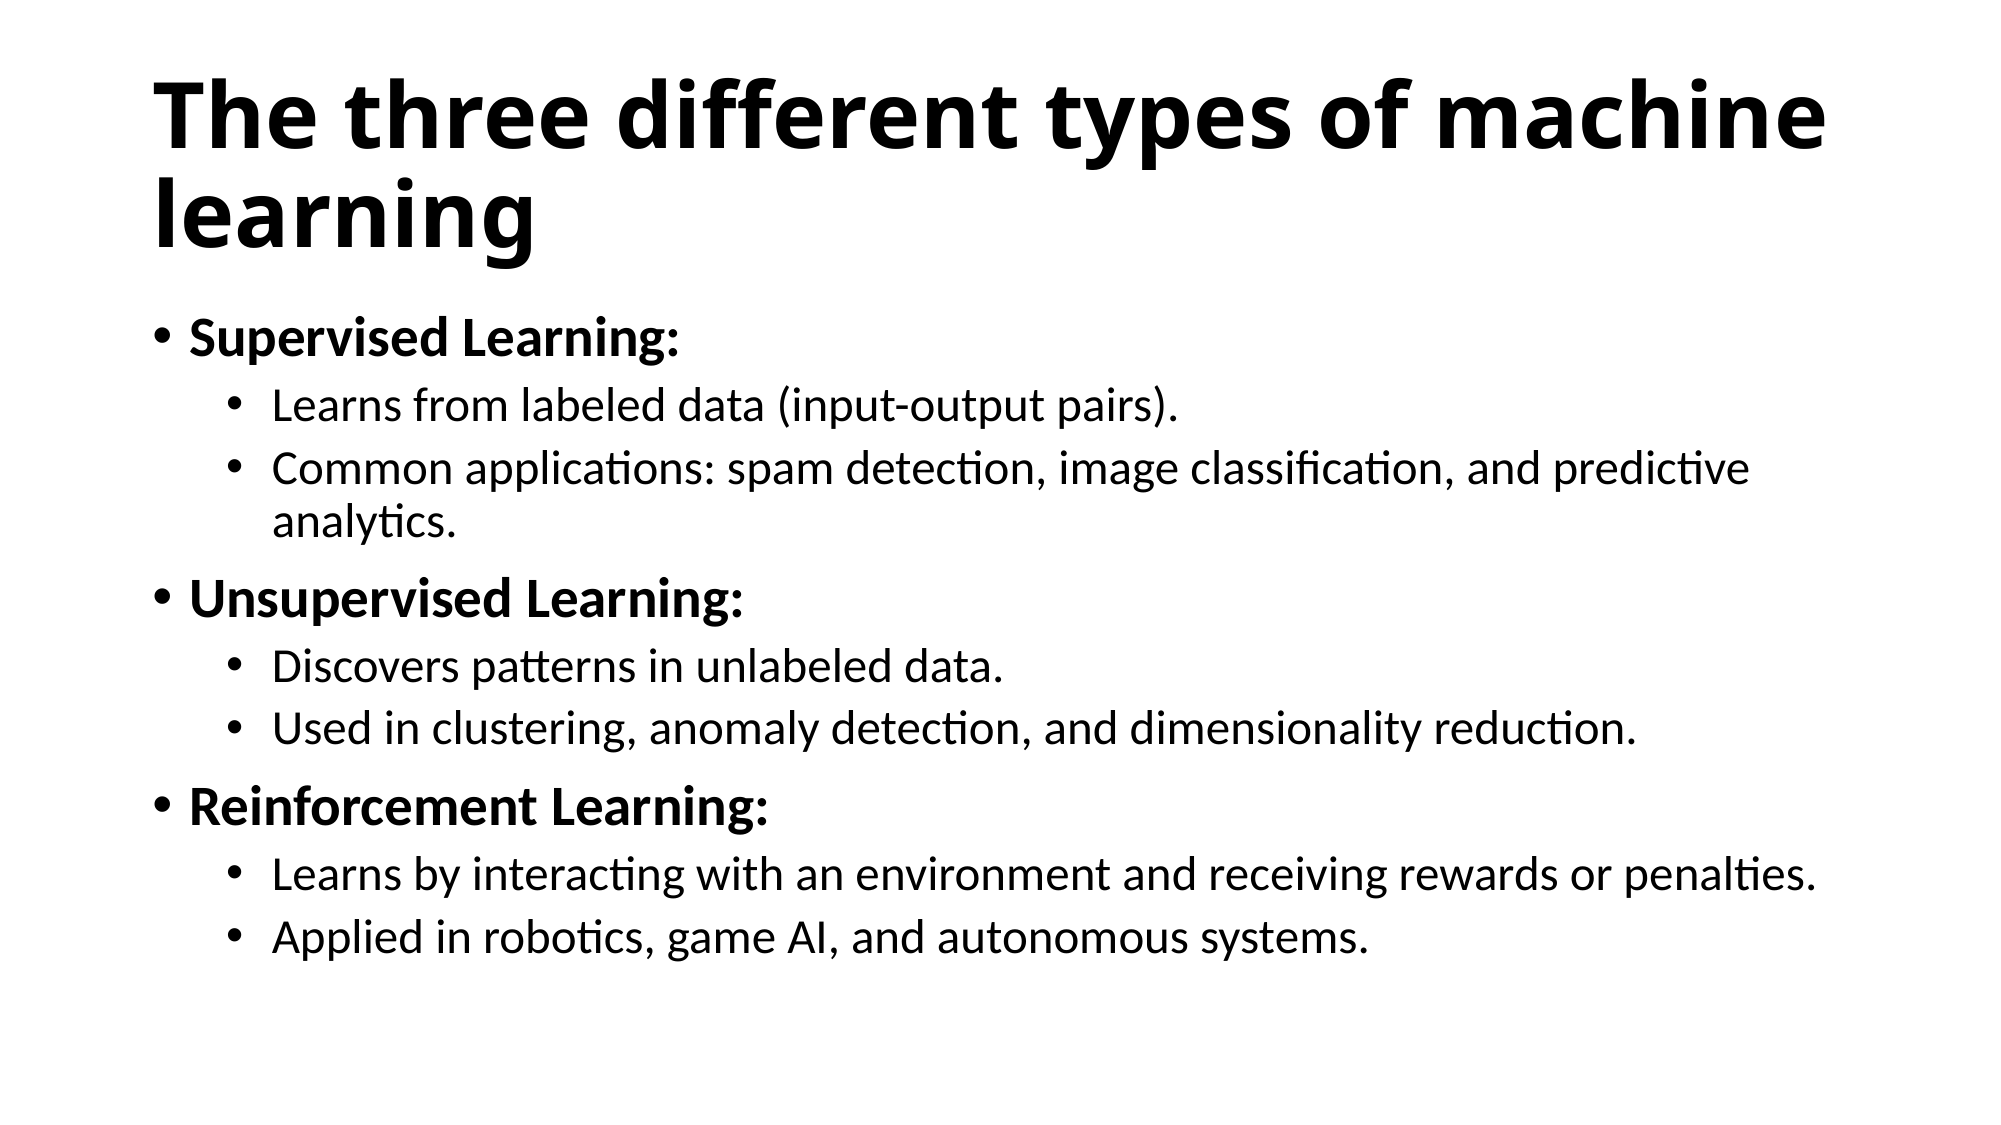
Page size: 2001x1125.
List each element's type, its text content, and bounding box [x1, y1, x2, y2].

title The three different types of machine learning [137, 59, 1863, 278]
list Supervised Learning: Learns from labeled data (input-output pairs). Common applications: spam detection, image classification, and predictive analytics. Unsupervised Learning: Discovers patterns in unlabeled data. Used in clustering, anomaly detection, and dimensionality reduction. Reinforcement Learning: Learns by interacting with an environment and receiving rewards or penalties. Applied in robotics, game AI, and autonomous systems. [137, 299, 1863, 1014]
